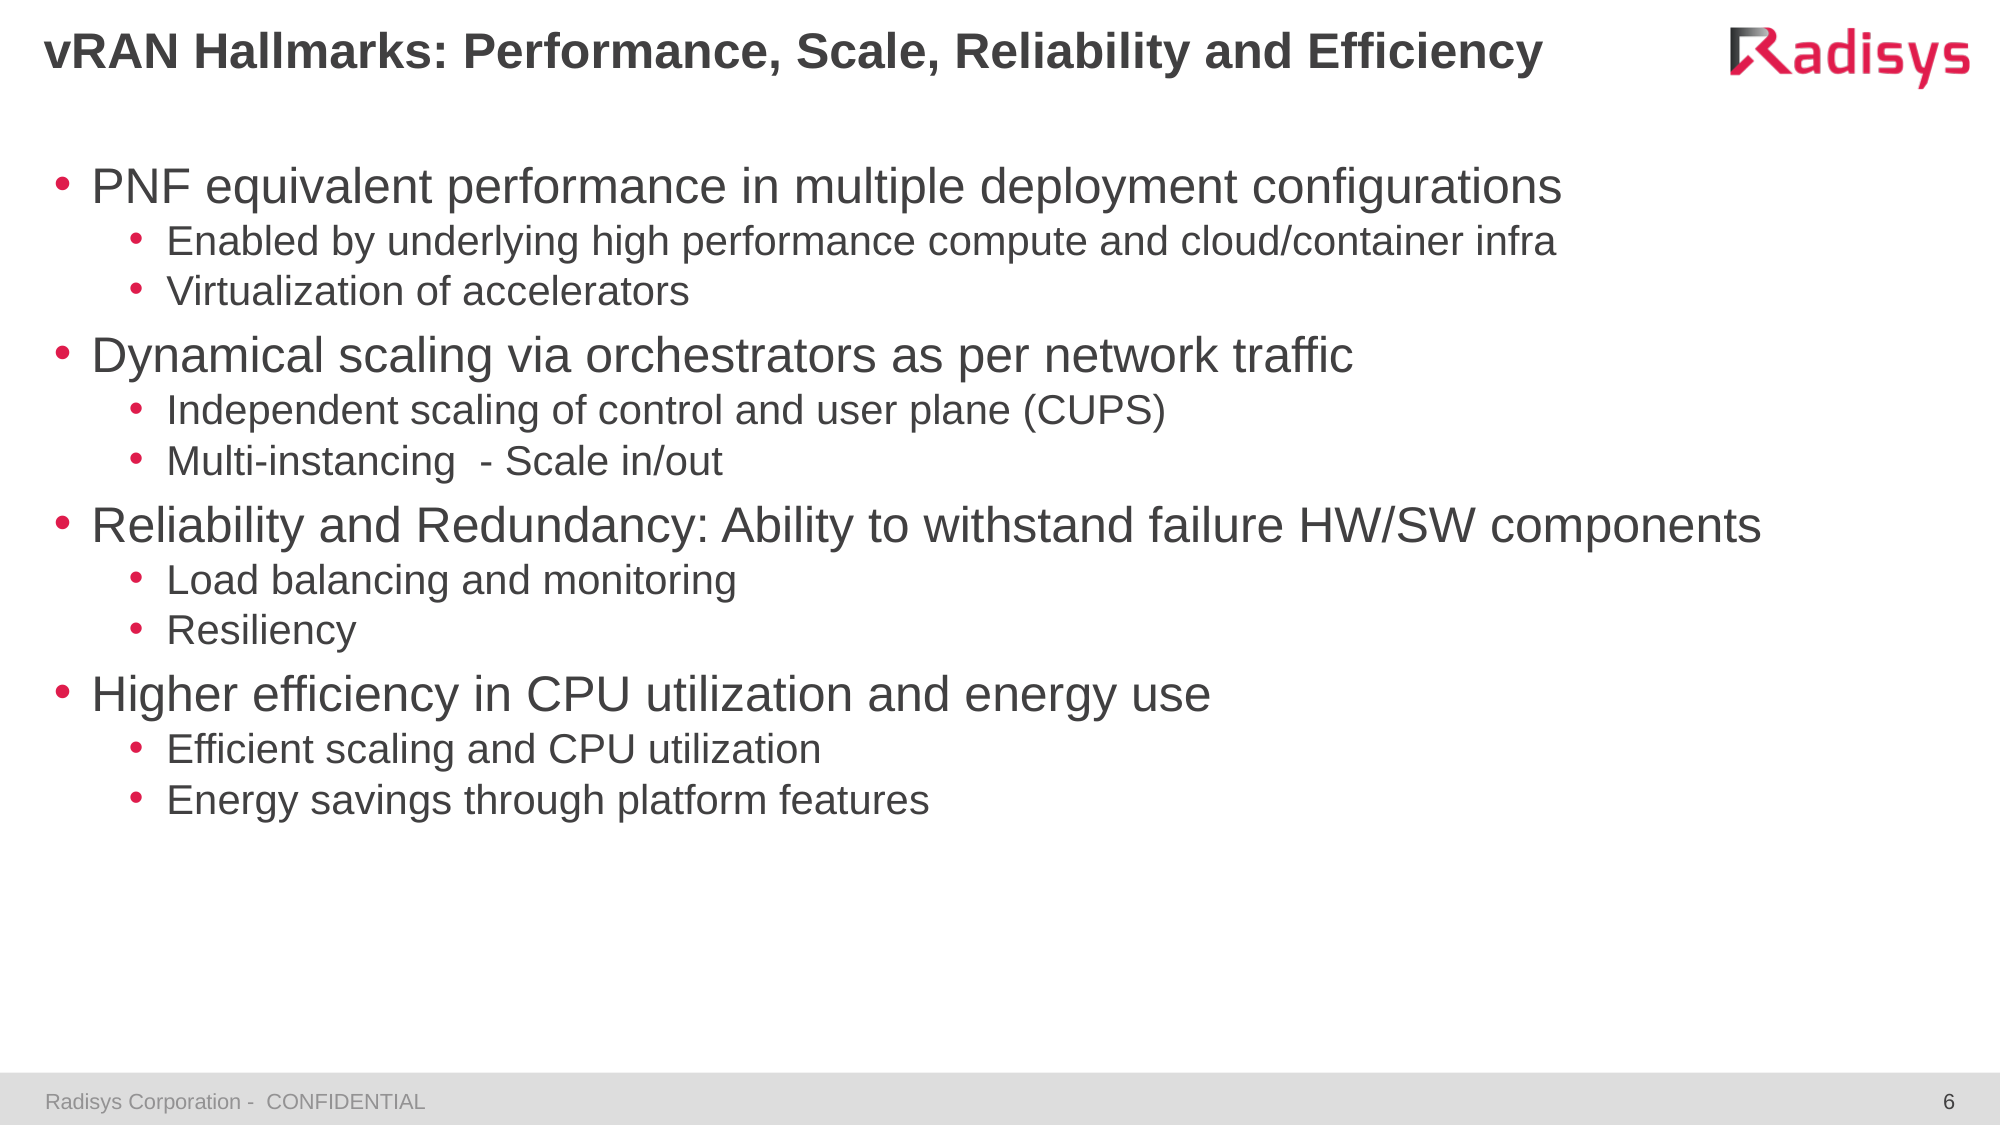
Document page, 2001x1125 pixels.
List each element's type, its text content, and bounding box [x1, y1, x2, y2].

title vRAN Hallmarks: Performance, Scale, Reliability and Efficiency [0, 0, 1696, 105]
footer Radisys Corporation - CONFIDENTIAL [0, 1070, 750, 1125]
picture [1728, 25, 1972, 91]
text_box PNF equivalent performance in multiple deployment configurations Enabled by underlying high performance compute and cloud/container infra Virtualization of accelerators Dynamical scaling via orchestrators as per network traffic Independent scaling of control and user plane (CUPS) Multi-instancing - Scale in/out Reliability and Redundancy: Ability to withstand failure HW/SW components Load balancing and monitoring Resiliency Higher efficiency in CPU utilization and energy use Efficient scaling and CPU utilization Energy savings through platform features [39, 157, 1925, 1028]
